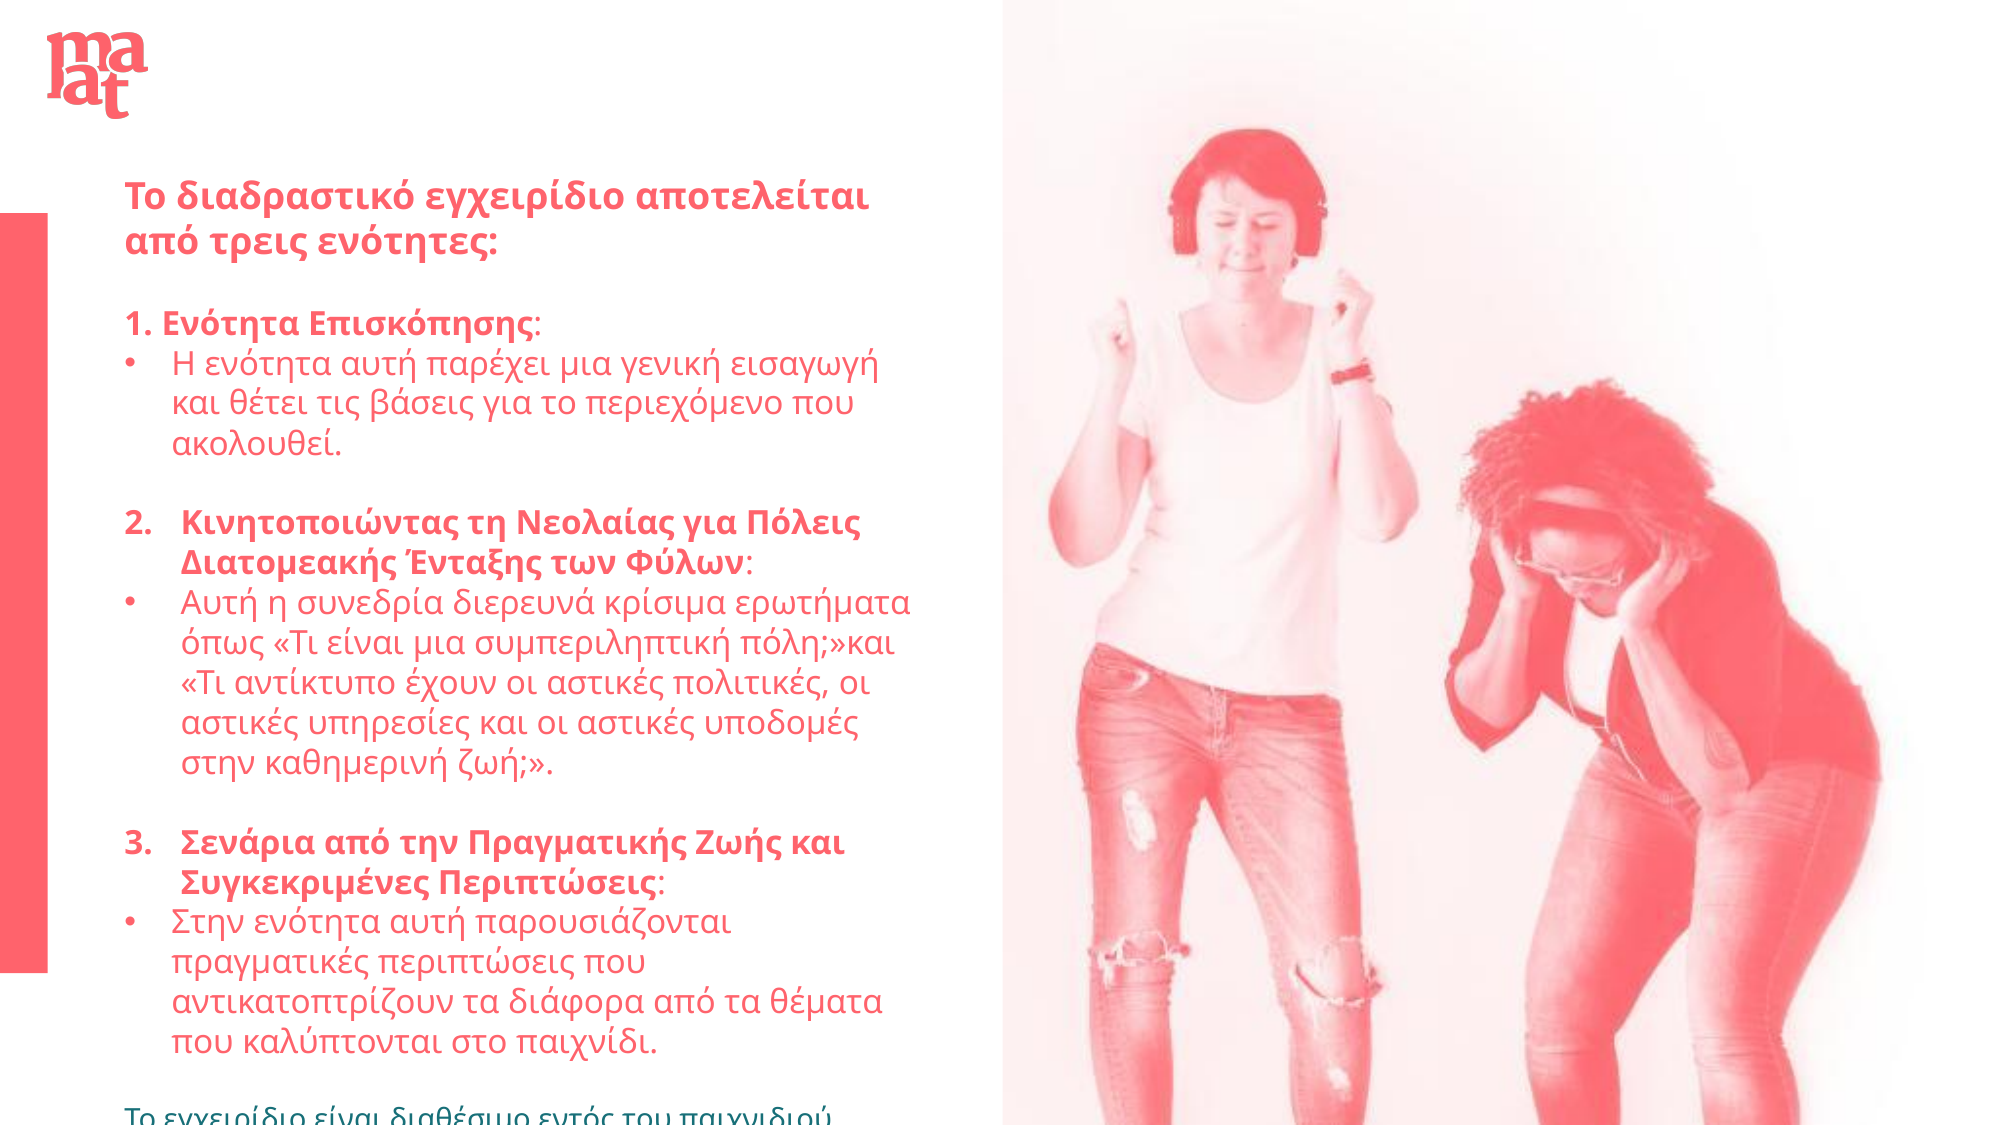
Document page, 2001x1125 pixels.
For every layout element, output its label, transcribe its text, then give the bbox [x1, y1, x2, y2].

picture [1002, 0, 1927, 1125]
text_box Το διαδραστικό εγχειρίδιο αποτελείται από τρεις ενότητες: Ενότητα Επισκόπησης: Η ενότητα αυτή παρέχει μια γενική εισαγωγή και θέτει τις βάσεις για το περιεχόμενο που ακολουθεί. Κινητοποιώντας τη Νεολαίας για Πόλεις Διατομεακής Ένταξης των Φύλων: Αυτή η συνεδρία διερευνά κρίσιμα ερωτήματα όπως «Τι είναι μια συμπεριληπτική πόλη;»και «Τι αντίκτυπο έχουν οι αστικές πολιτικές, οι αστικές υπηρεσίες και οι αστικές υποδομές στην καθημερινή ζωή;». Σενάρια από την Πραγματικής Ζωής και Συγκεκριμένες Περιπτώσεις: Στην ενότητα αυτή παρουσιάζονται πραγματικές περιπτώσεις που αντικατοπτρίζουν τα διάφορα από τα θέματα που καλύπτονται στο παιχνίδι. Το εγχειρίδιο είναι διαθέσιμο εντός του παιχνιδιού. [109, 164, 941, 1125]
picture [47, 32, 148, 119]
text_box [0, 213, 48, 974]
